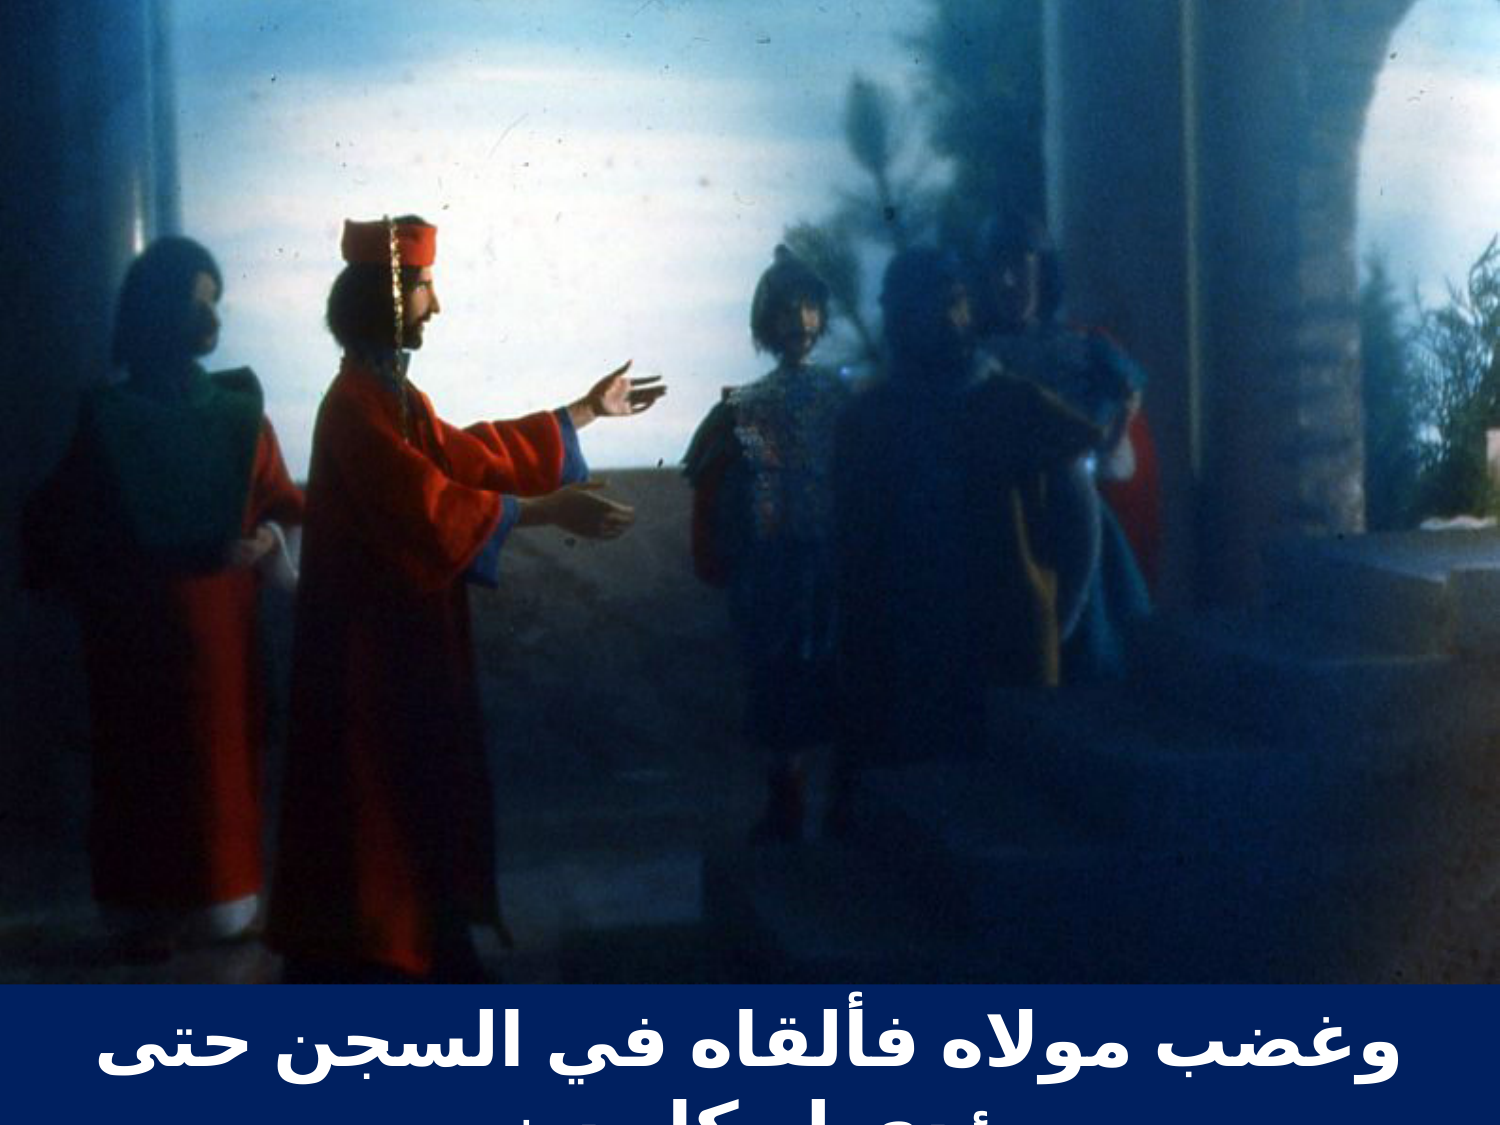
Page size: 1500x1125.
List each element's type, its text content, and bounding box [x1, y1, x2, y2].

picture [0, 0, 1500, 985]
text_box وغضب مولاه فألقاه في السجن حتى يؤدي له كل دينه [0, 992, 1500, 1125]
